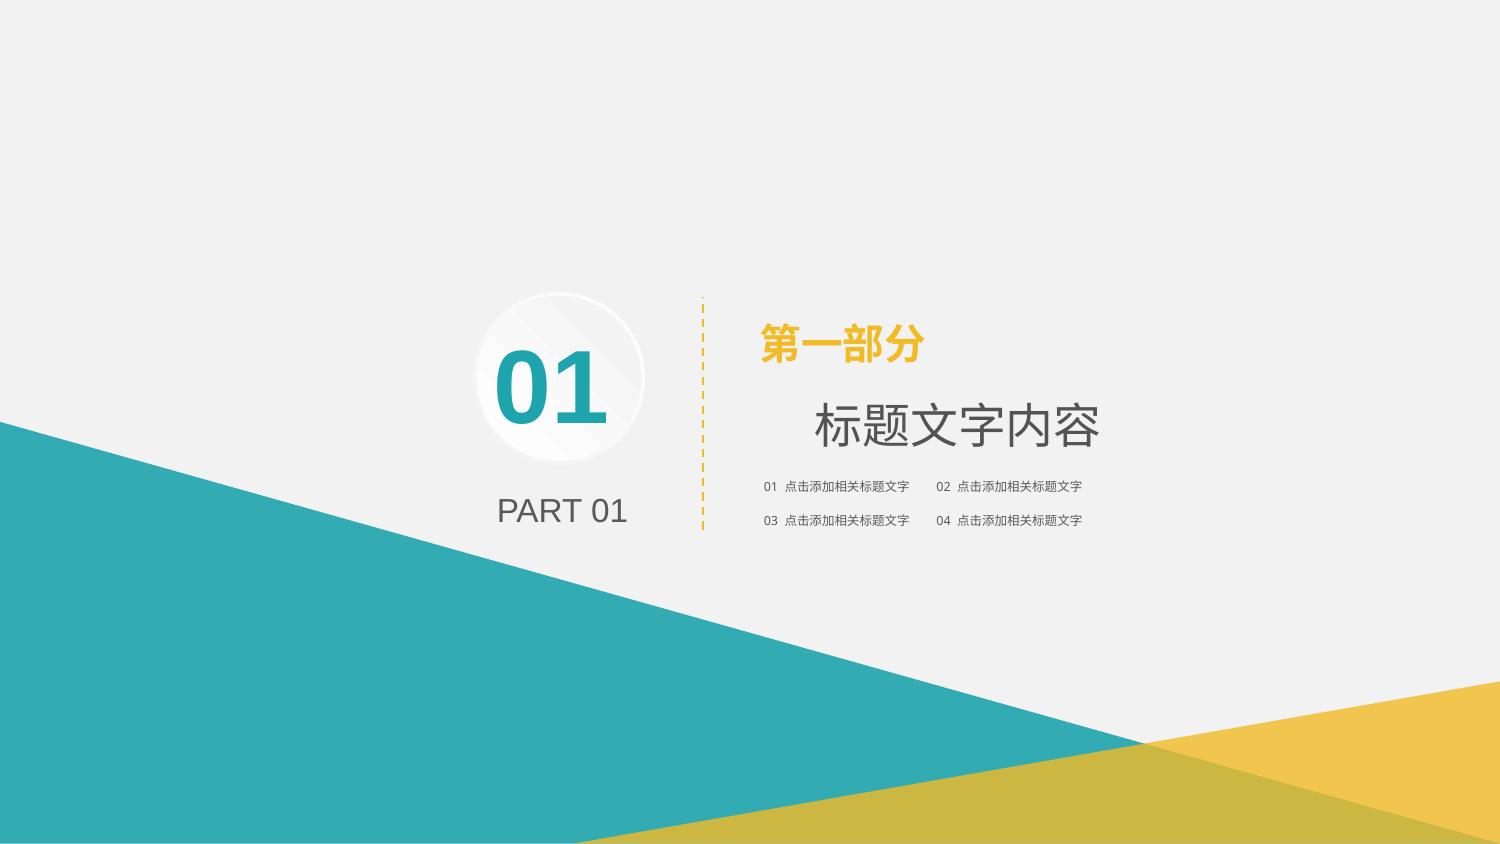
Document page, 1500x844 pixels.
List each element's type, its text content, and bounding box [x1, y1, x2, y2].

text_box 01 点击添加相关标题文字 [753, 474, 926, 500]
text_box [472, 292, 646, 465]
text_box [0, 419, 1143, 844]
text_box [571, 679, 1500, 844]
text_box 02 点击添加相关标题文字 [926, 474, 1109, 500]
text_box PART 01 [496, 489, 645, 530]
text_box 04 点击添加相关标题文字 [926, 508, 1109, 533]
text_box 03 点击添加相关标题文字 [753, 508, 926, 533]
text_box 第一部分 标题文字内容 [735, 312, 1113, 464]
